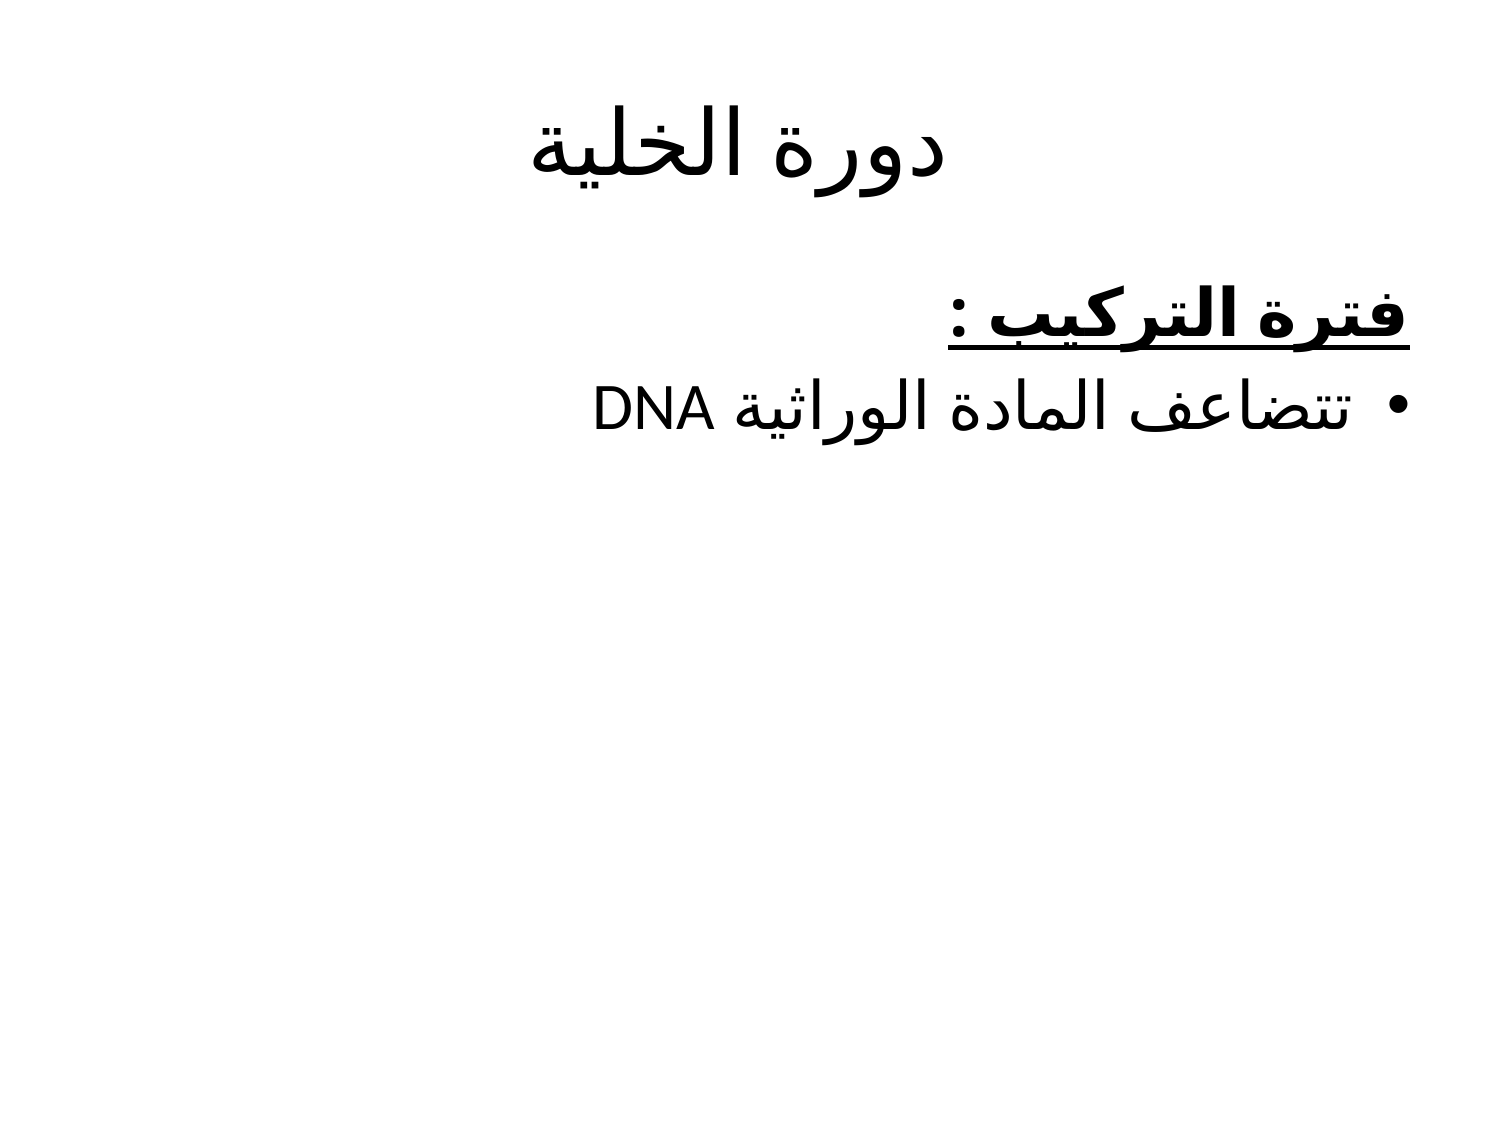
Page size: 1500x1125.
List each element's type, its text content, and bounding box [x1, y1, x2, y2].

title دورة الخلية [75, 45, 1425, 233]
list فترة التركيب : تتضاعف المادة الوراثية DNA [75, 262, 1425, 1005]
